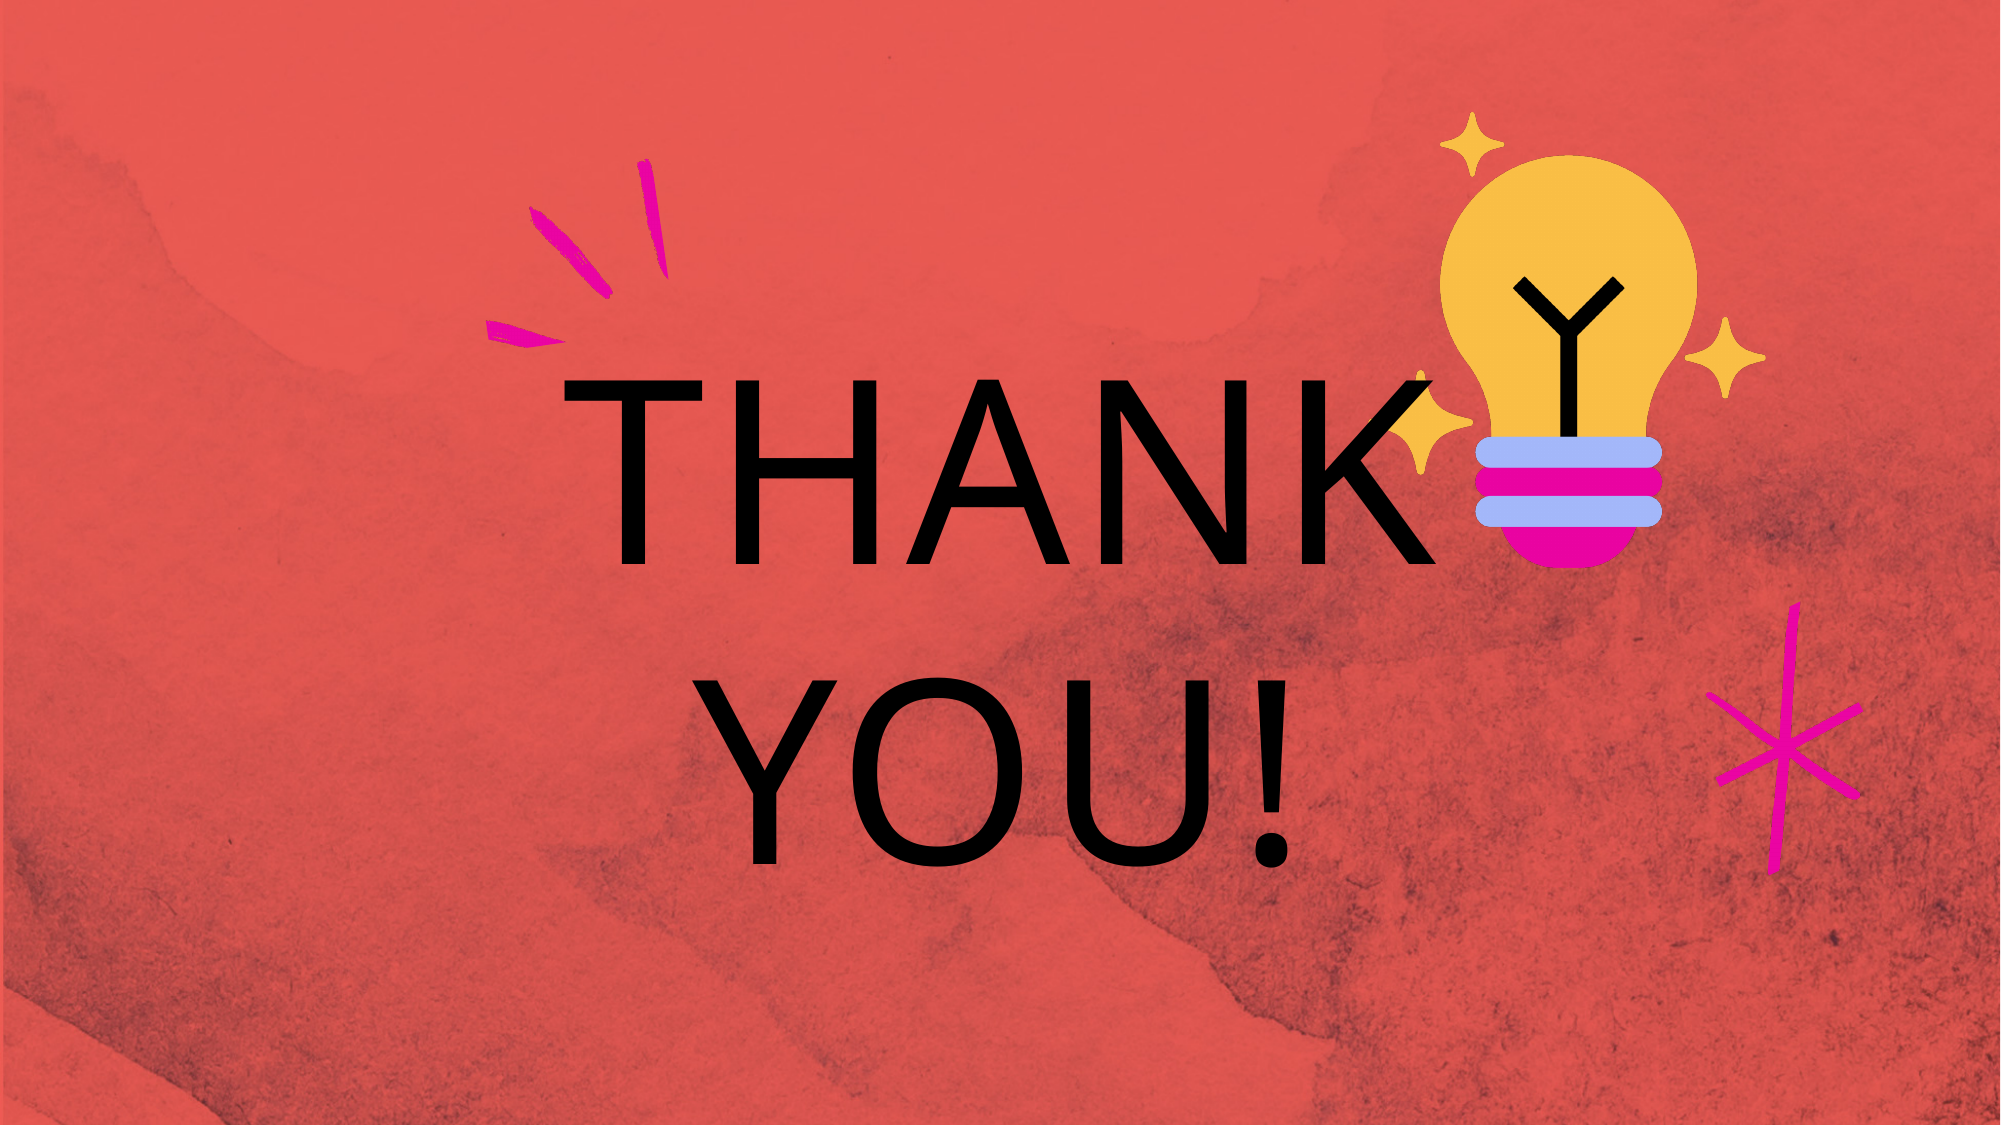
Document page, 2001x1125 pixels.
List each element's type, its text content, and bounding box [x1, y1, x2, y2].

text_box [1368, 112, 1766, 568]
text_box [466, 158, 674, 354]
picture [0, 0, 2001, 1125]
text_box THANK YOU! [541, 314, 1458, 917]
text_box [1662, 597, 1910, 878]
